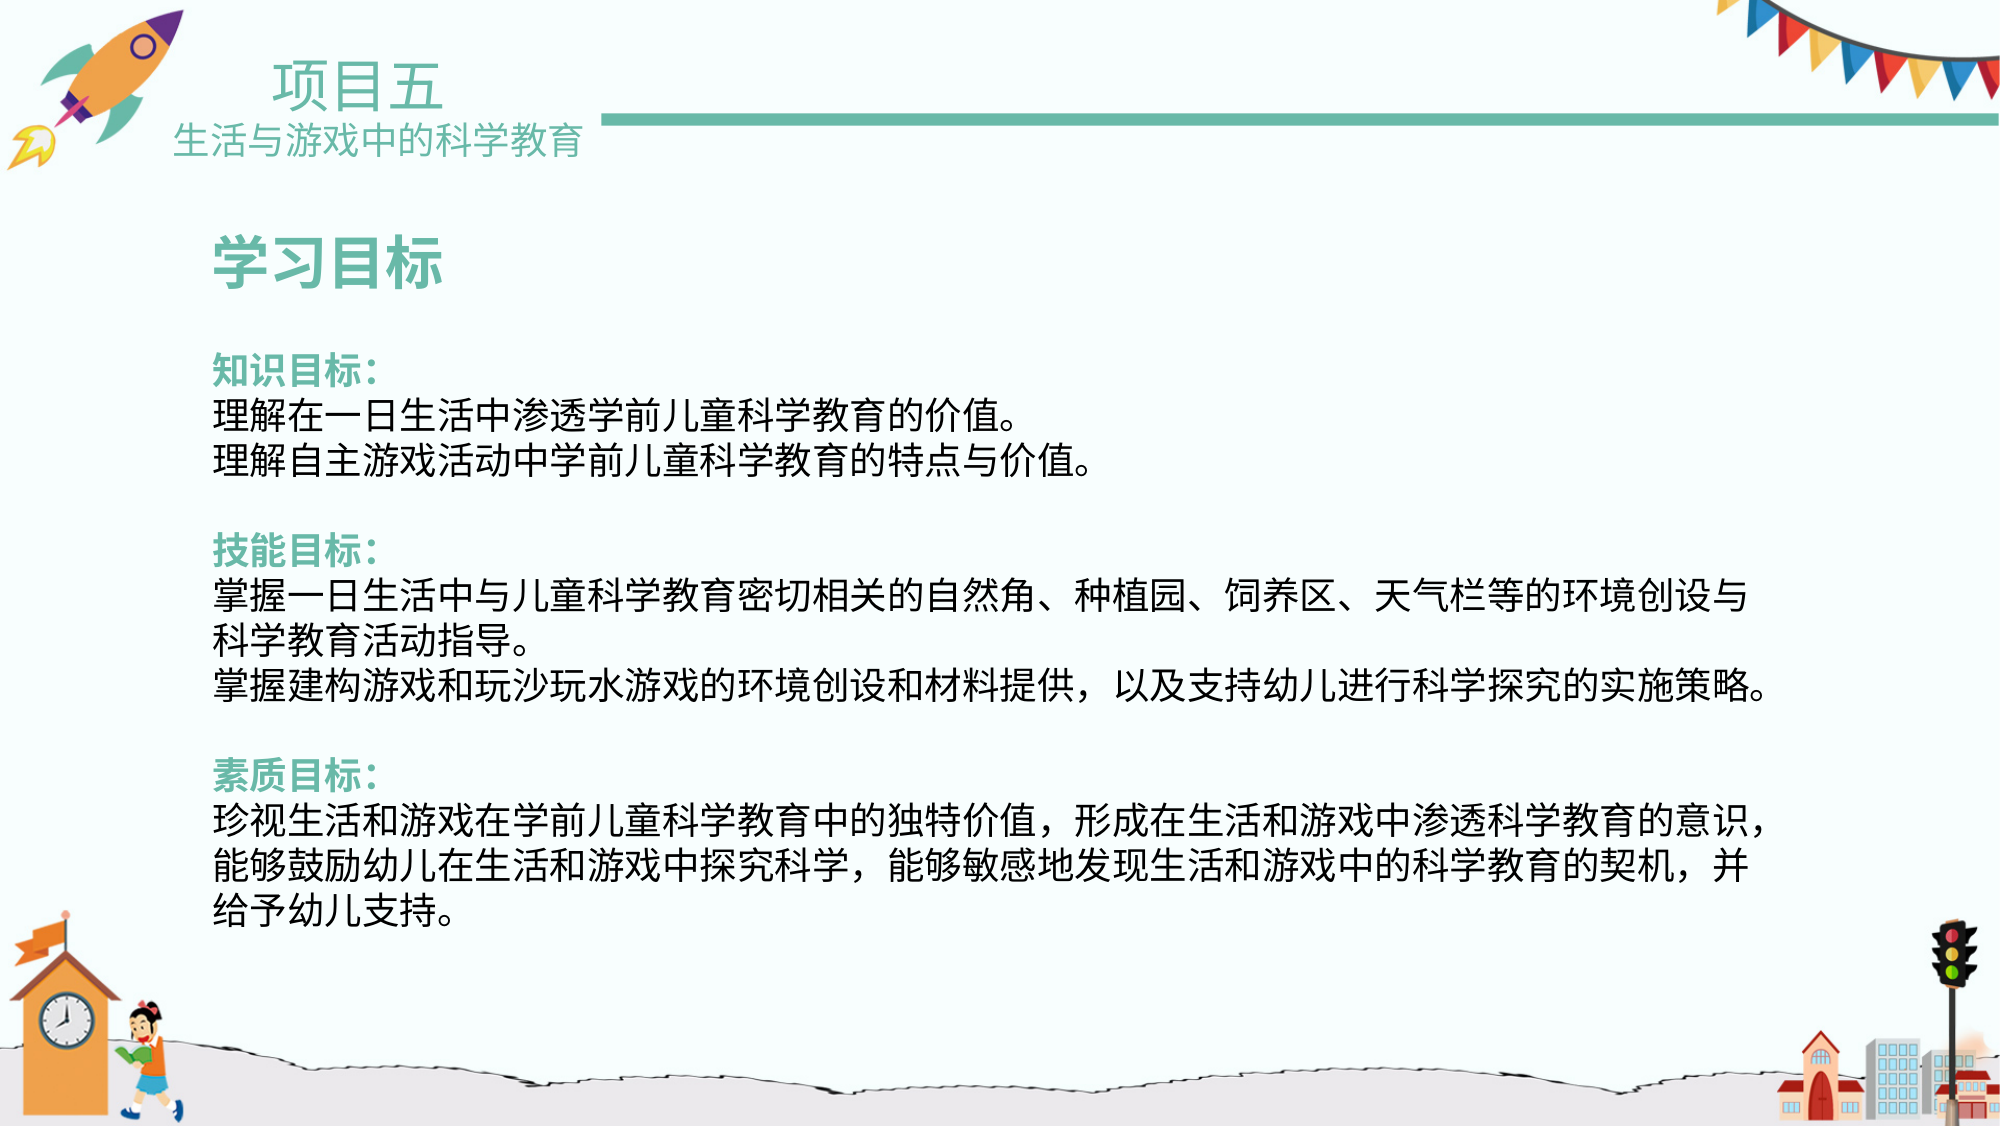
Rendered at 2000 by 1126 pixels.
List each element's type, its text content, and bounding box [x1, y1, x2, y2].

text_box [155, 48, 1999, 163]
picture [0, 0, 2000, 1126]
text_box 知识目标： 理解在一日生活中渗透学前儿童科学教育的价值。 理解自主游戏活动中学前儿童科学教育的特点与价值。 技能目标： 掌握一日生活中与儿童科学教育密切相关的自然角、种植园、饲养区、天气栏等的环境创设与科学教育活动指导。 掌握建构游戏和玩沙玩水游戏的环境创设和材料提供，以及支持幼儿进行科学探究的实施策略。 素质目标： 珍视生活和游戏在学前儿童科学教育中的独特价值，形成在生活和游戏中渗透科学教育的意识，能够鼓励幼儿在生活和游戏中探究科学，能够敏感地发现生活和游戏中的科学教育的契机，并给予幼儿支持。 [197, 339, 1803, 940]
text_box 学习目标 [196, 218, 871, 304]
